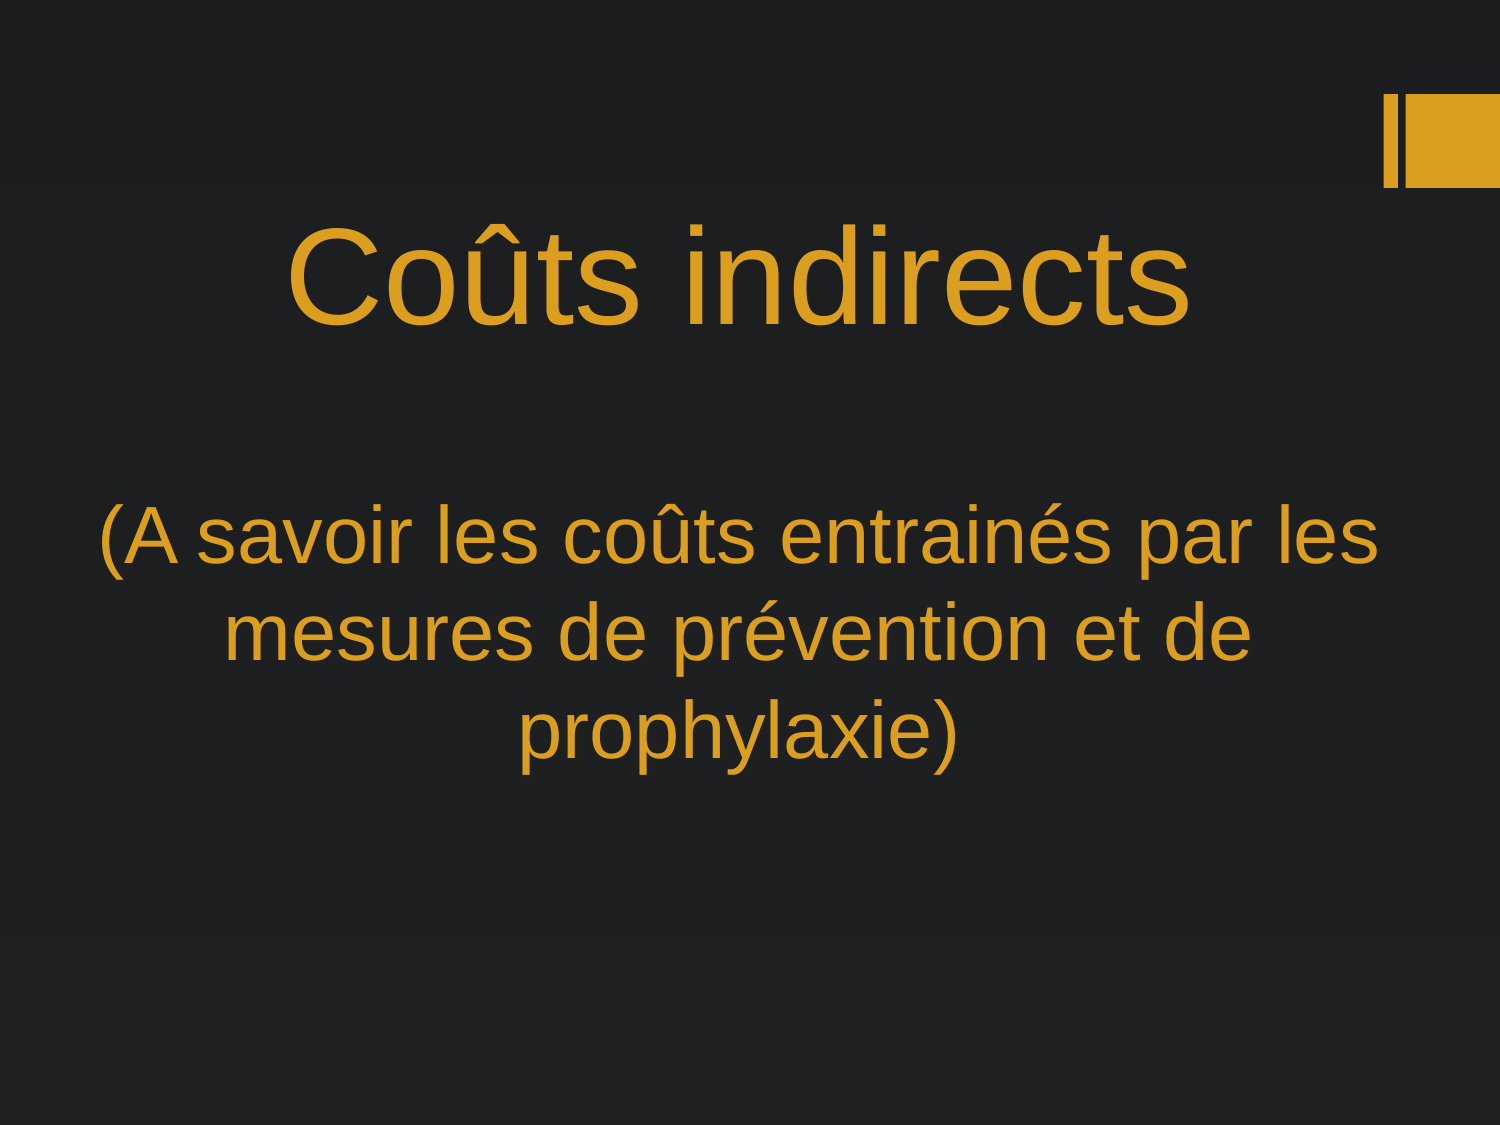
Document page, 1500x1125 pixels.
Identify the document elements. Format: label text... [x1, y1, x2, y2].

list Coûts indirects (A savoir les coûts entrainés par les mesures de prévention et de prophylaxie) [53, 101, 1425, 1005]
